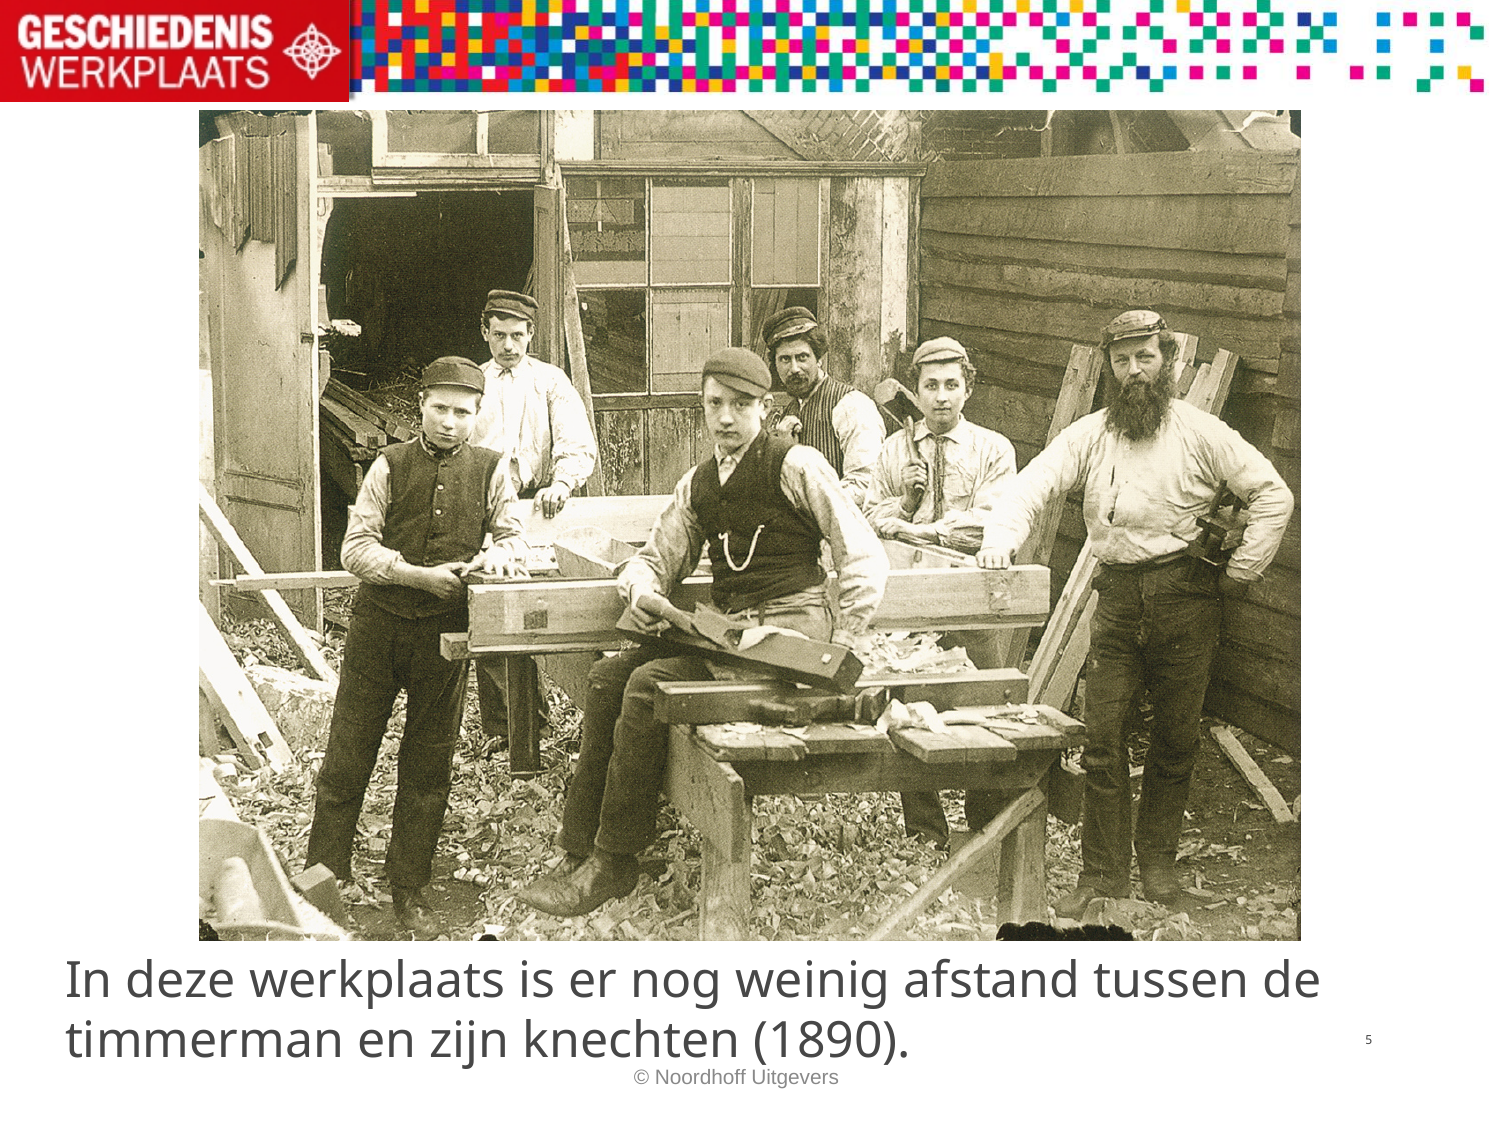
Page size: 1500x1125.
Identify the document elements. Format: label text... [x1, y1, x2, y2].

text_box In deze werkplaats is er nog weinig afstand tussen de timmerman en zijn knechten (1890). [64, 940, 1459, 1083]
picture [0, 0, 1500, 1125]
text_box © Noordhoff Uitgevers [501, 1045, 977, 1106]
